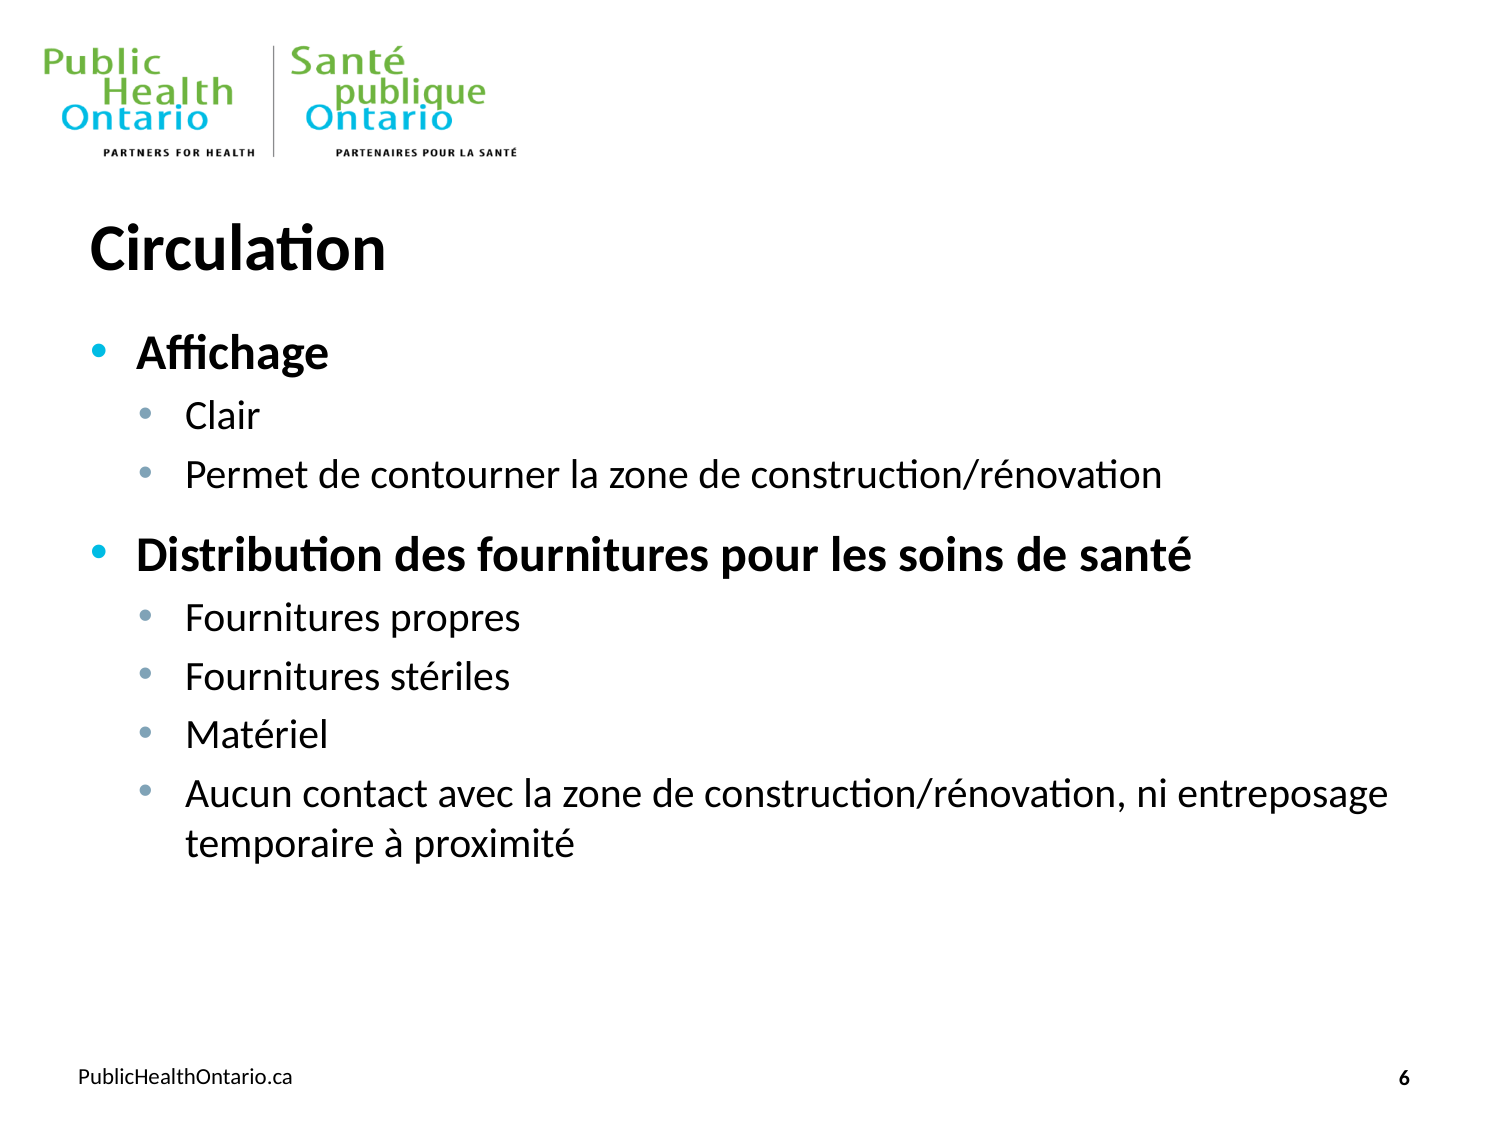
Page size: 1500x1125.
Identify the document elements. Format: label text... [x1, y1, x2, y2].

list Affichage Clair Permet de contourner la zone de construction/rénovation Distribution des fournitures pour les soins de santé Fournitures propres Fournitures stériles Matériel Aucun contact avec la zone de construction/rénovation, ni entreposage temporaire à proximité [75, 312, 1425, 1038]
slide_number 6 [1287, 1057, 1425, 1096]
picture [37, 37, 525, 165]
title Circulation [75, 187, 1425, 300]
